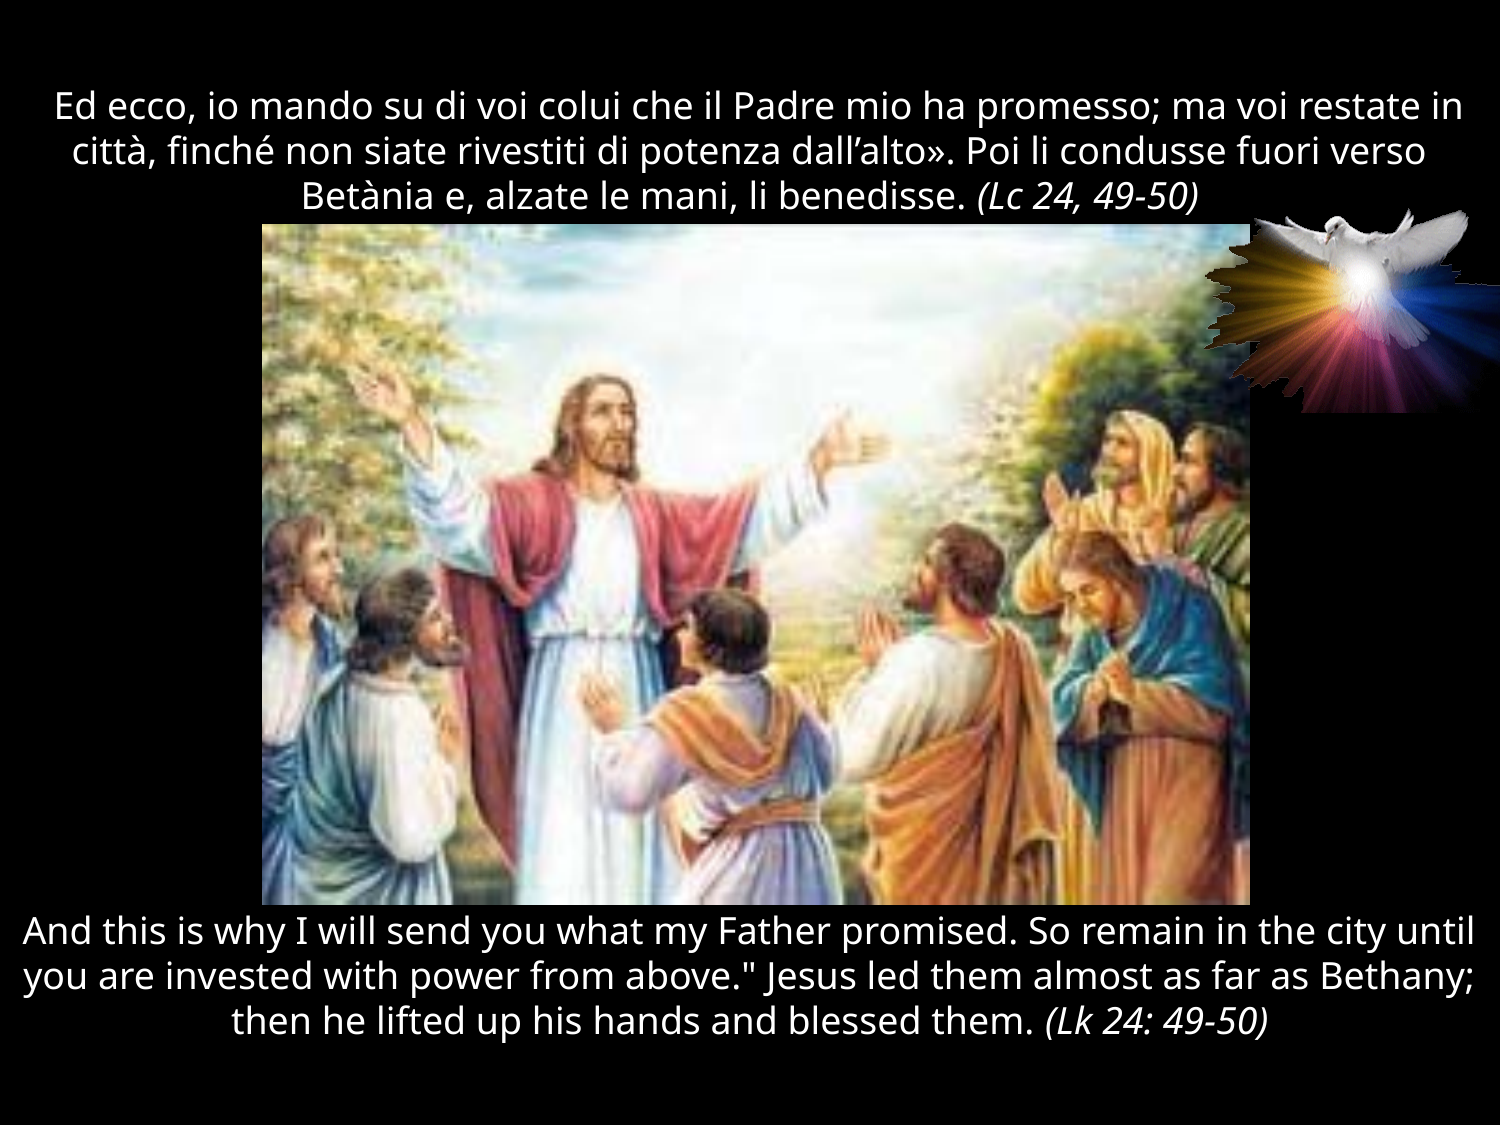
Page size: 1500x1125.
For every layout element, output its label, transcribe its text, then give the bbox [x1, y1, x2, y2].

text_box Ed ecco, io mando su di voi colui che il Padre mio ha promesso; ma voi restate in città, finché non siate rivestiti di potenza dall’alto». Poi li condusse fuori verso Betània e, alzate le mani, li benedisse. (Lc 24, 49-50) [0, 74, 1500, 225]
picture [262, 187, 1500, 905]
text_box And this is why I will send you what my Father promised. So remain in the city until you are invested with power from above." Jesus led them almost as far as Bethany; then he lifted up his hands and blessed them. (Lk 24: 49-50) [0, 899, 1500, 1050]
